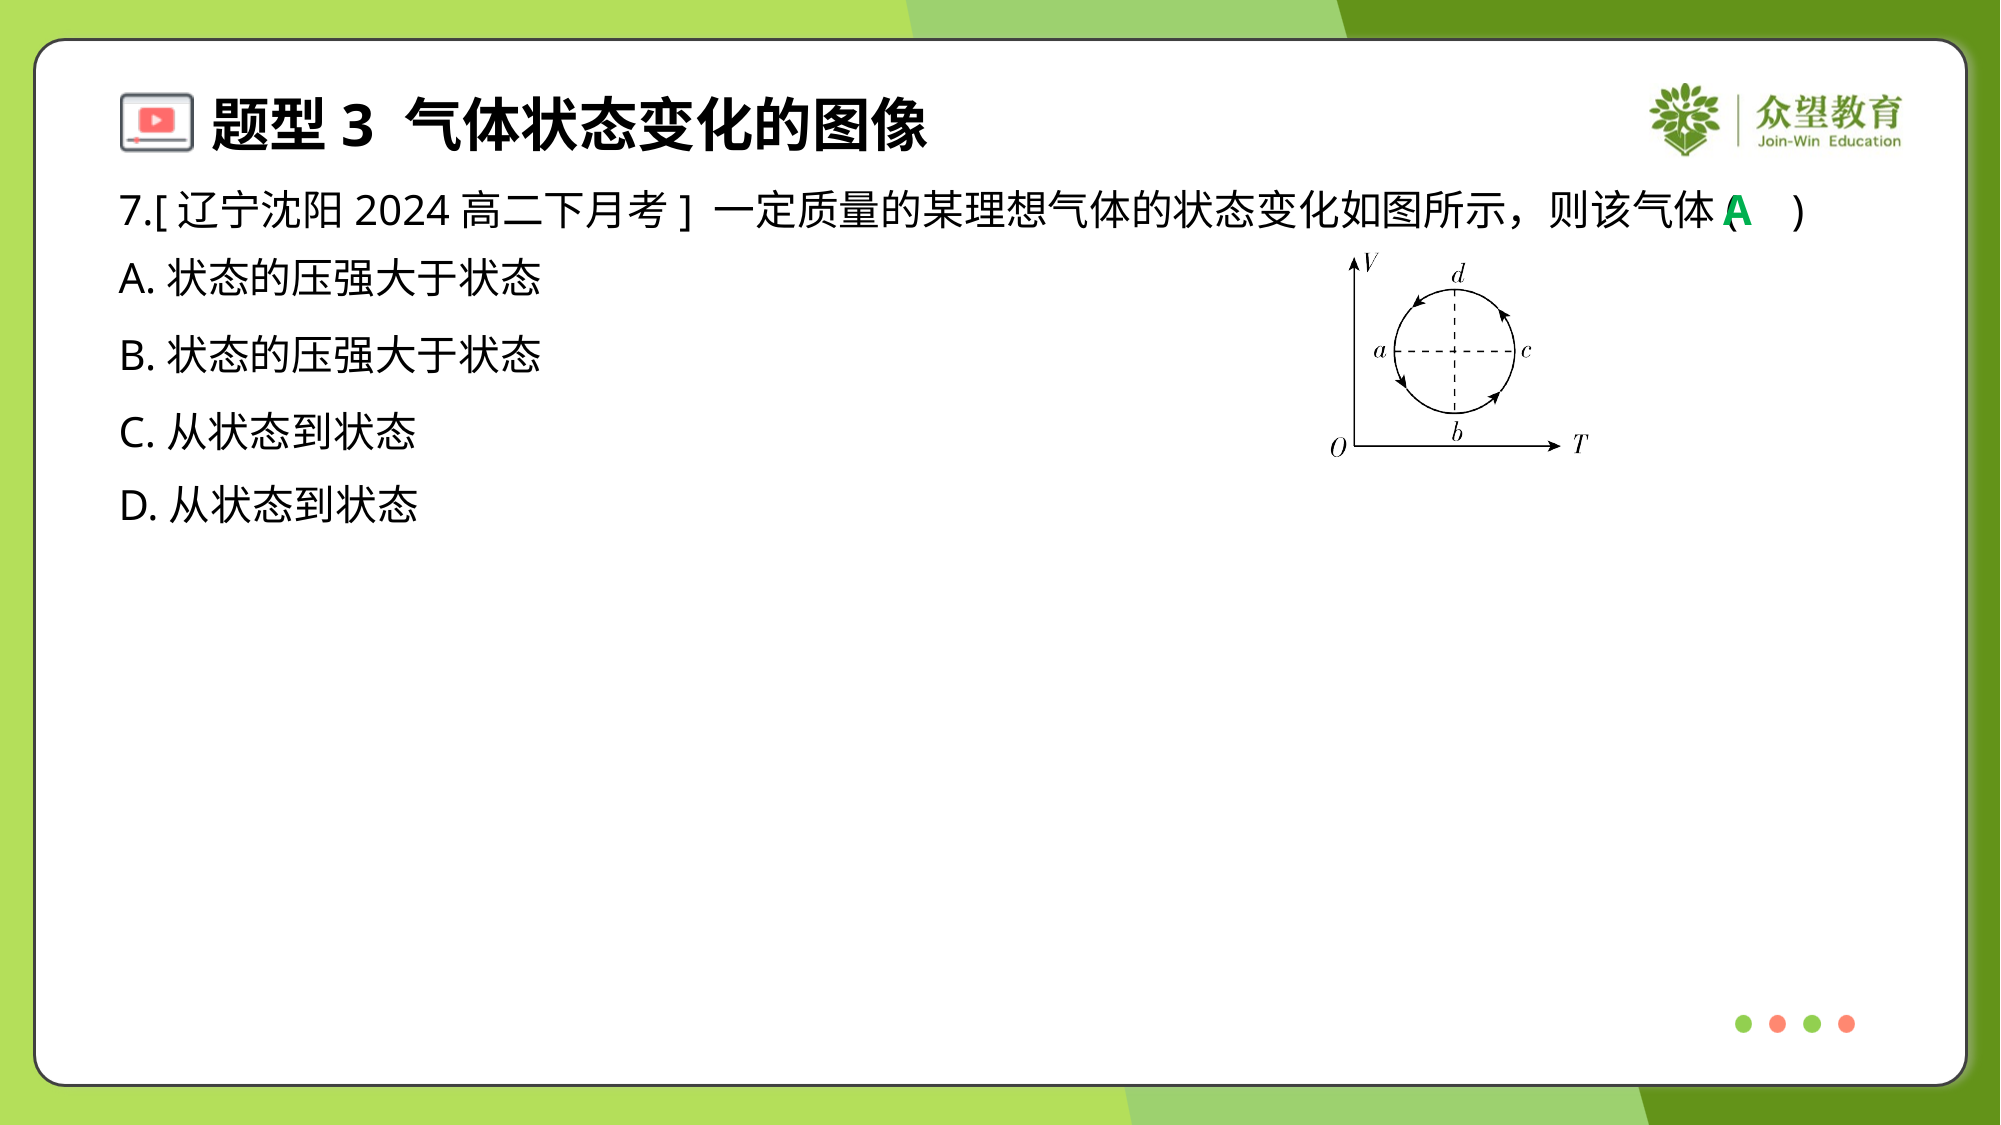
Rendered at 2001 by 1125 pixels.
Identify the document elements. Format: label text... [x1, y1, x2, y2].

picture [0, 0, 2000, 1125]
text_box A [1706, 158, 1769, 226]
text_box 7.[辽宁沈阳2024高二下月考] 一定质量的某理想气体的状态变化如图所示，则该气体( ) [1769, 158, 1883, 226]
text_box 7.[辽宁沈阳2024高二下月考] 一定质量的某理想气体的状态变化如图所示，则该气体( ) [118, 158, 1706, 226]
